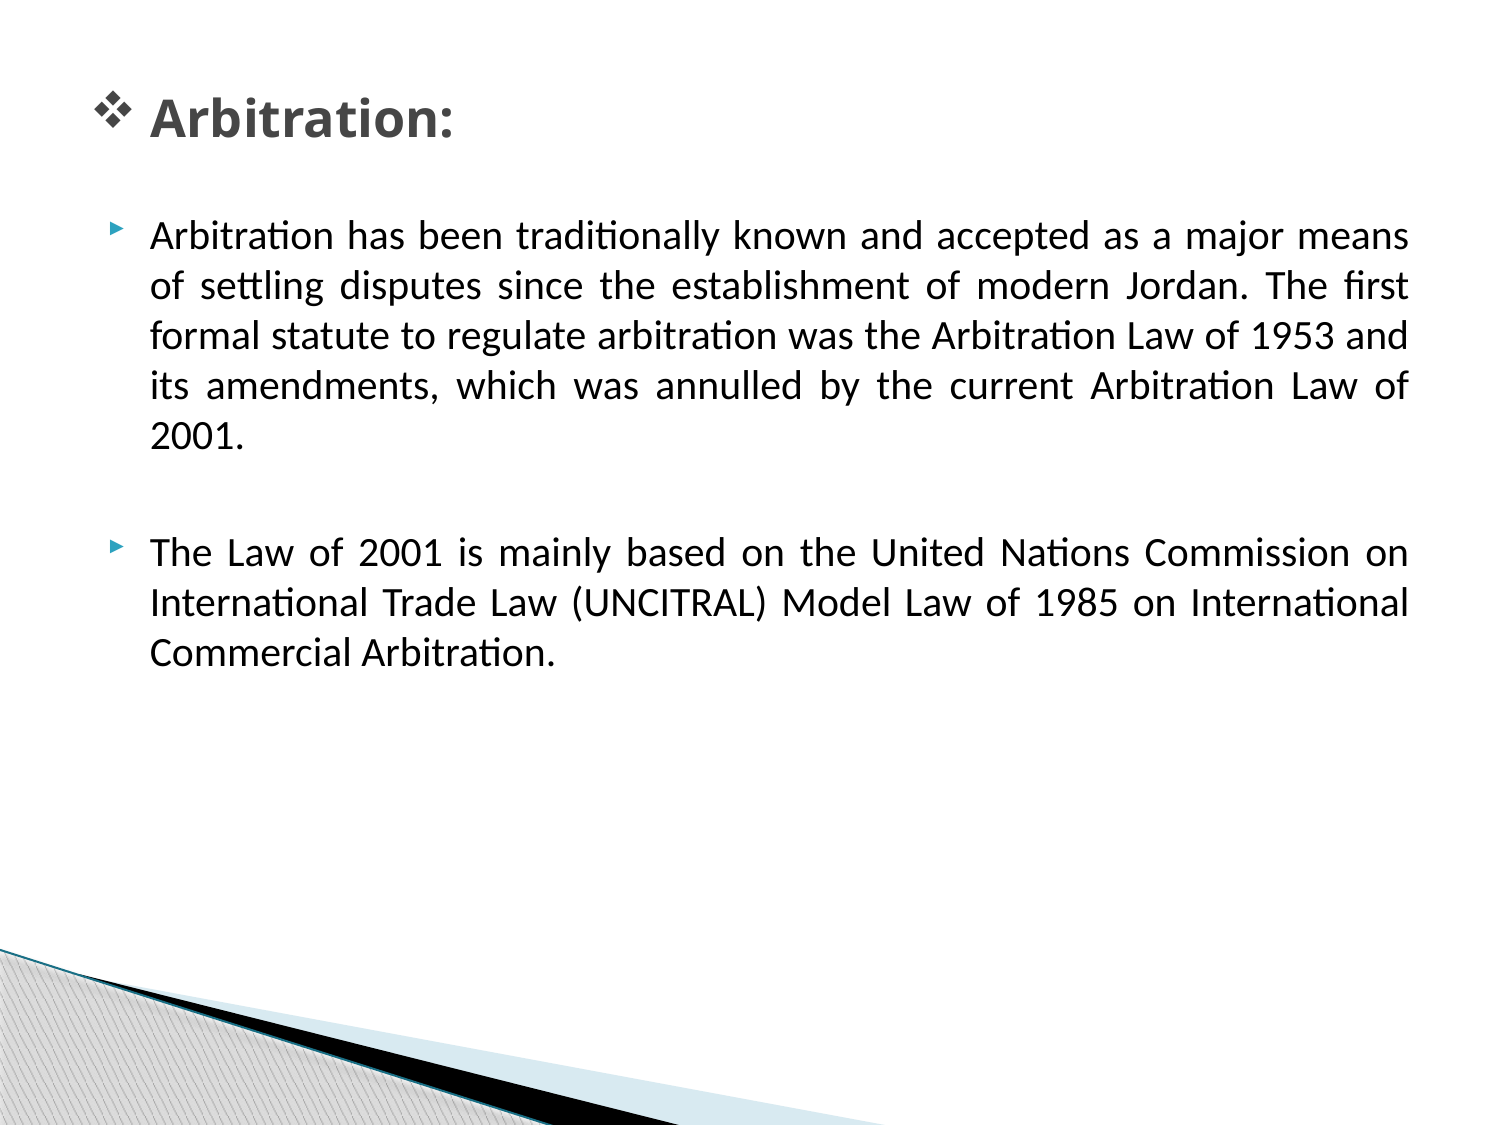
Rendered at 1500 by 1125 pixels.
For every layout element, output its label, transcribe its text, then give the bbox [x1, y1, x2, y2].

list Arbitration has been traditionally known and accepted as a major means of settling disputes since the establishment of modern Jordan. The first formal statute to regulate arbitration was the Arbitration Law of 1953 and its amendments, which was annulled by the current Arbitration Law of 2001. The Law of 2001 is mainly based on the United Nations Commission on International Trade Law (UNCITRAL) Model Law of 1985 on International Commercial Arbitration. [75, 200, 1425, 986]
title Arbitration: [75, 45, 1425, 188]
